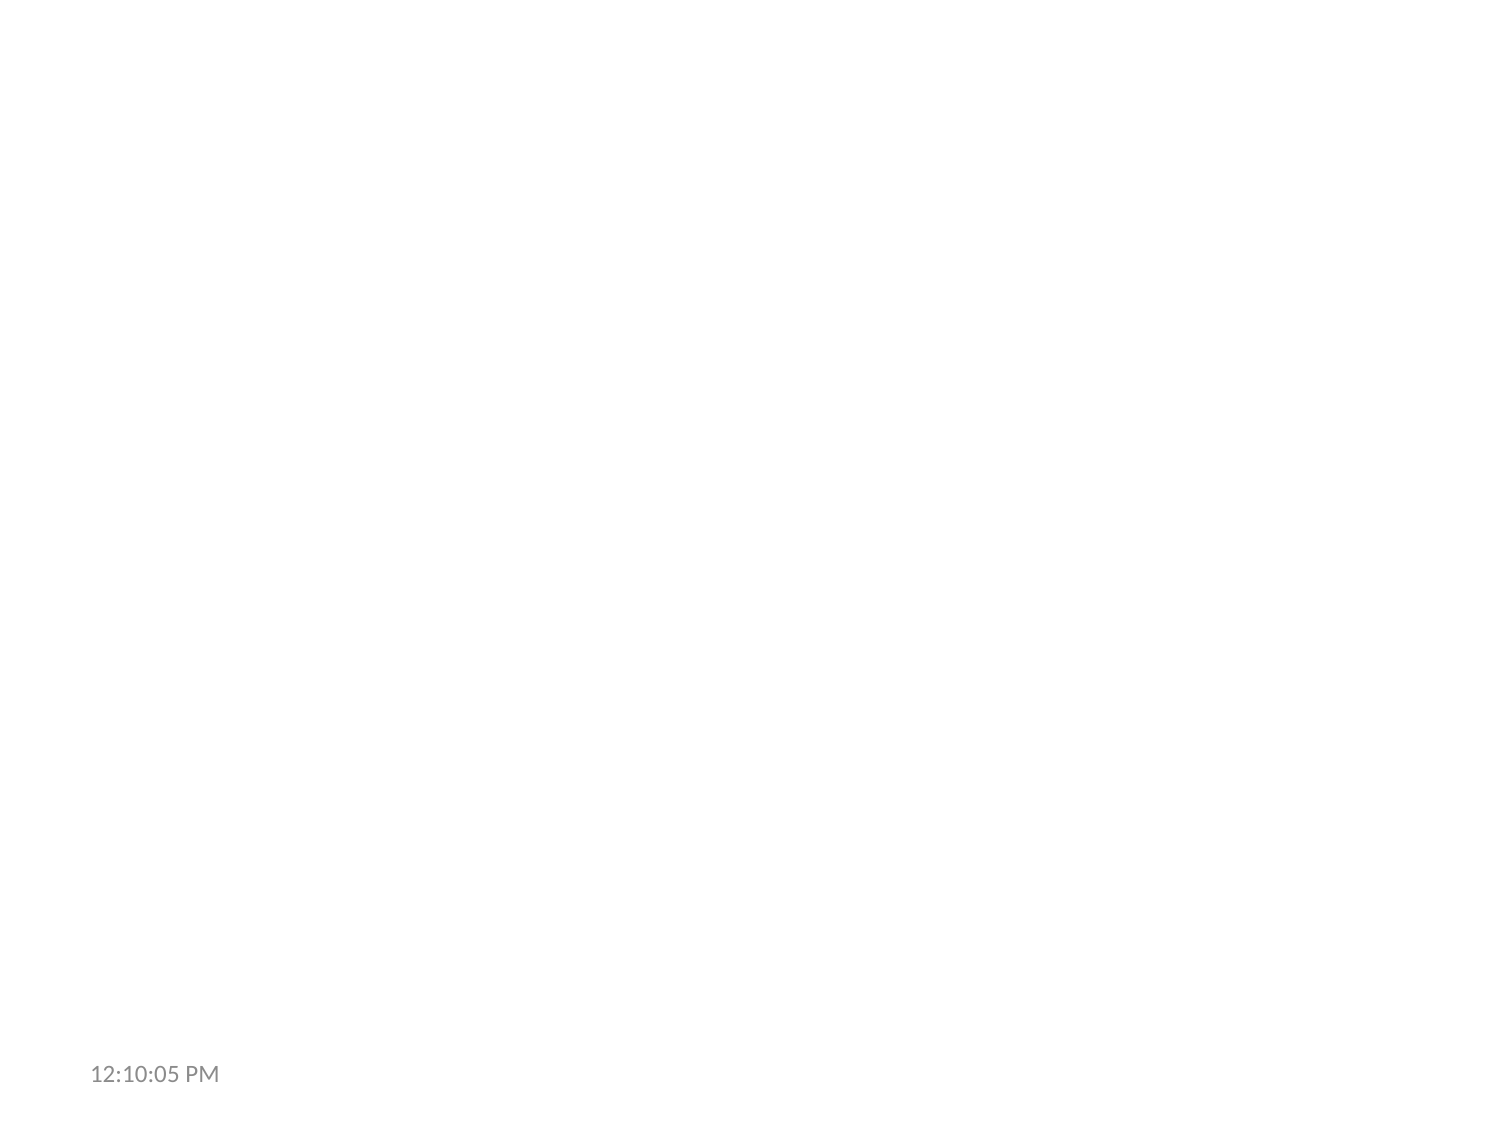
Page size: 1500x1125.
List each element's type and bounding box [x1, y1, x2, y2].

slide_number [75, 1042, 425, 1103]
